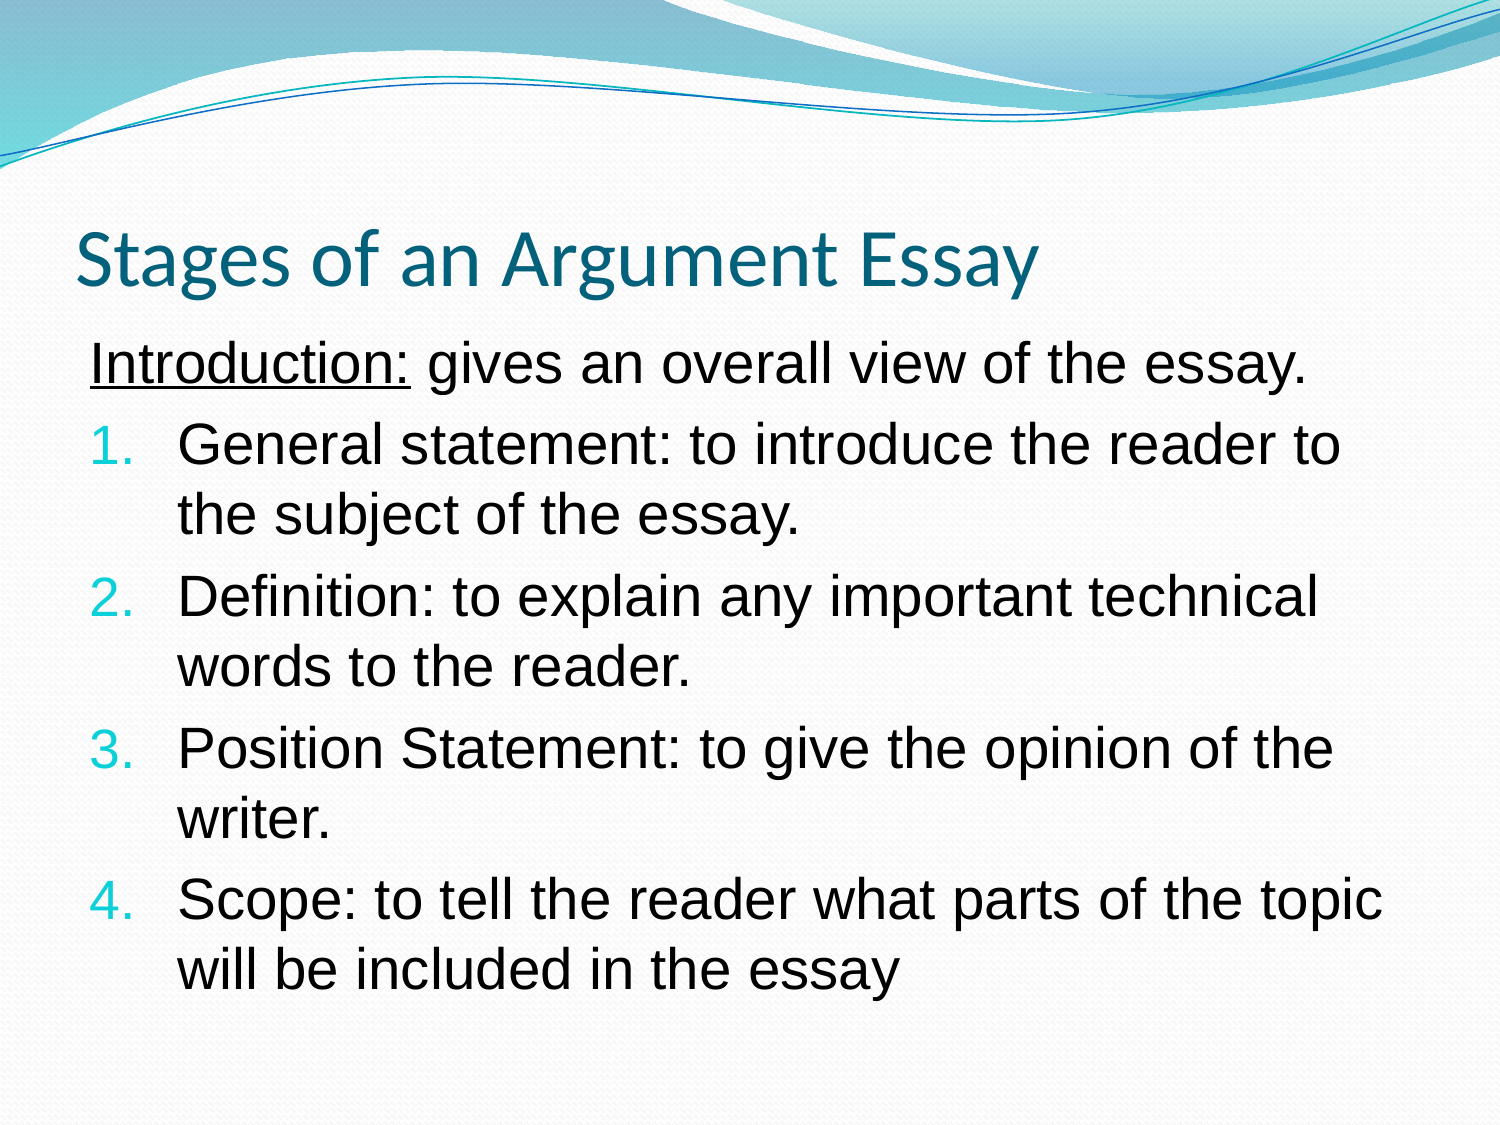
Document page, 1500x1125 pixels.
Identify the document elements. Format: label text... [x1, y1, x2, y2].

list Introduction: gives an overall view of the essay. General statement: to introduce the reader to the subject of the essay. Definition: to explain any important technical words to the reader. Position Statement: to give the opinion of the writer. Scope: to tell the reader what parts of the topic will be included in the essay [75, 317, 1425, 1038]
title Stages of an Argument Essay [75, 115, 1425, 303]
